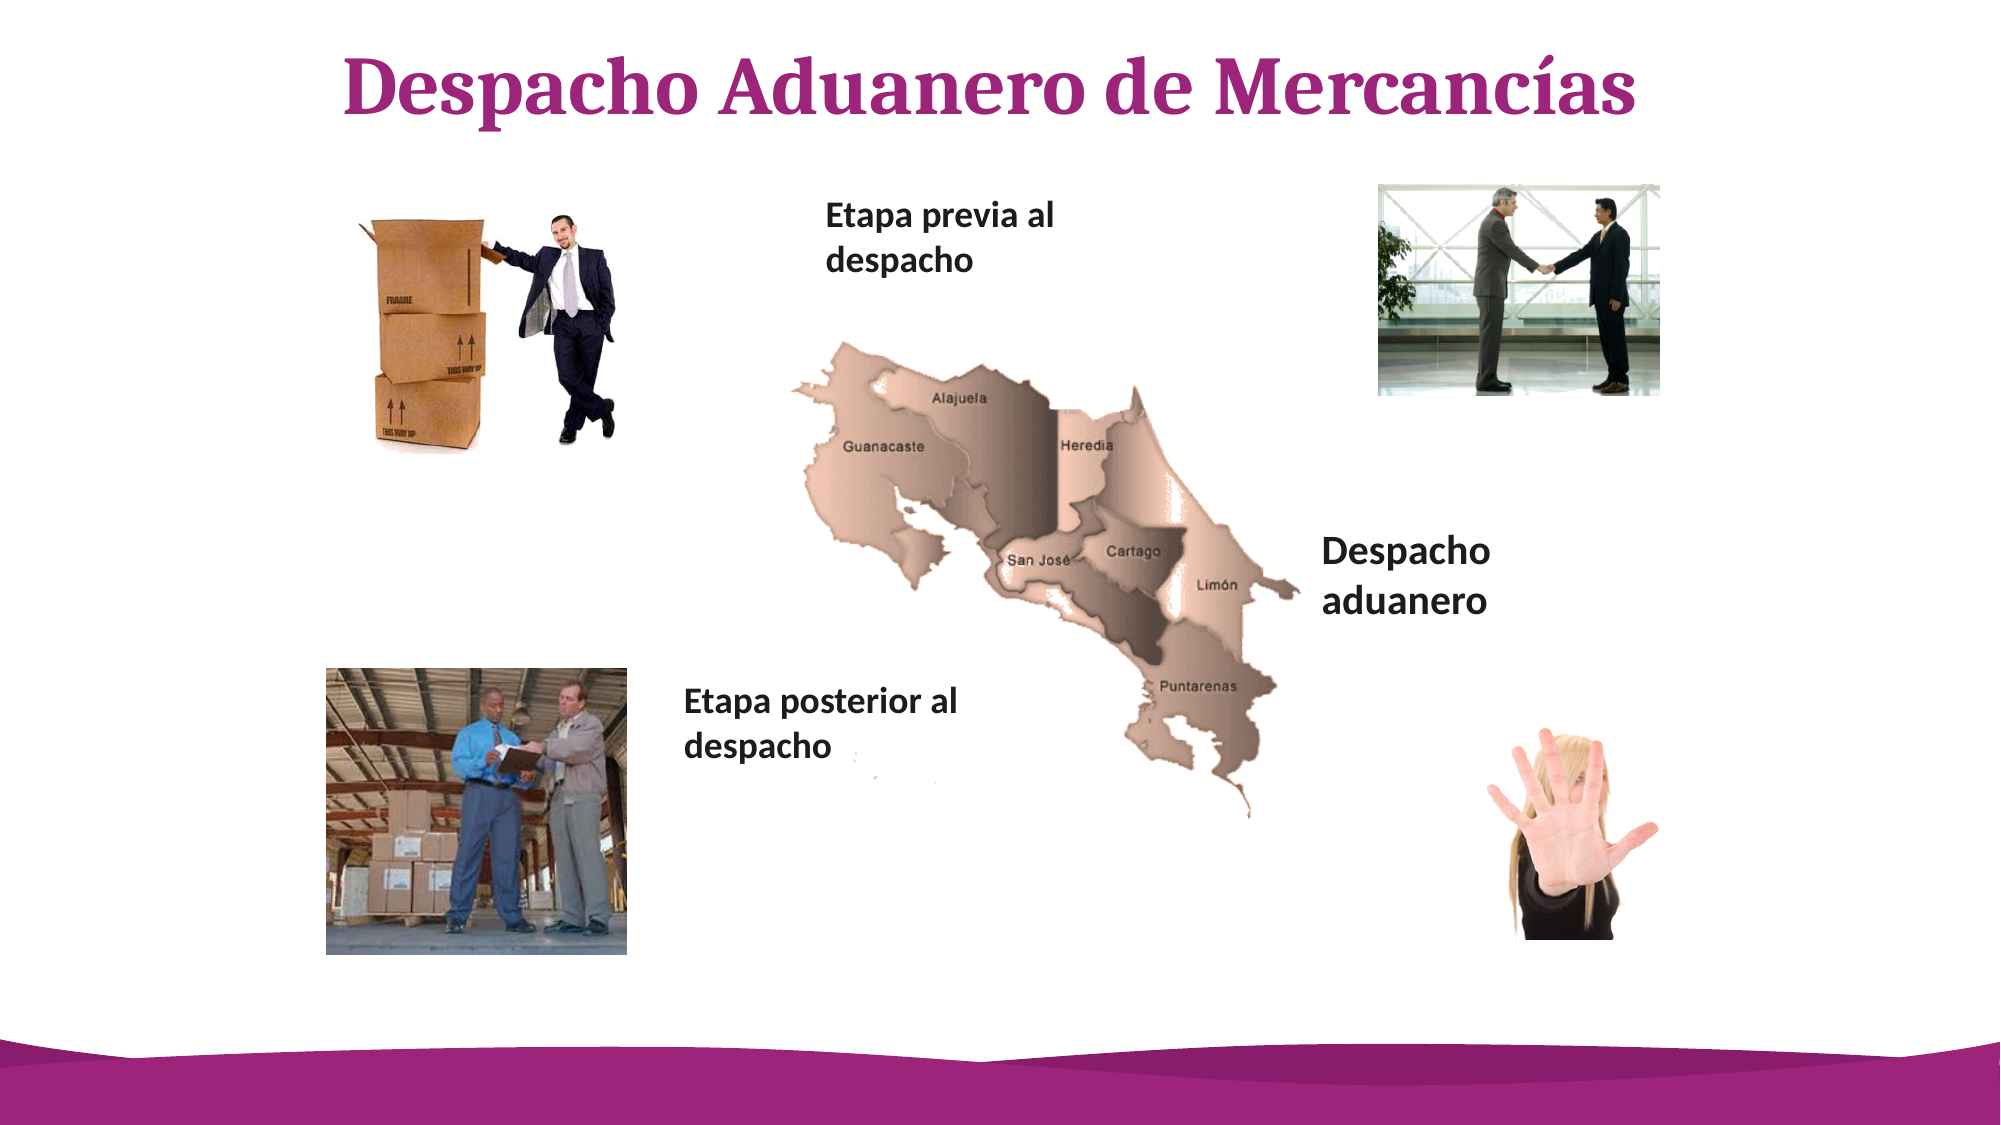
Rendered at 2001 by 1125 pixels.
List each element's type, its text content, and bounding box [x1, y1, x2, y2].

text_box Etapa posterior al despacho [669, 668, 788, 774]
picture [1378, 184, 1660, 396]
picture [326, 668, 627, 955]
text_box Etapa previa al despacho [810, 182, 1211, 288]
picture [350, 207, 636, 454]
picture [788, 339, 1310, 823]
picture [1484, 727, 1671, 941]
text_box Despacho aduanero [1310, 515, 1662, 631]
title Despacho Aduanero de Mercancías [127, 27, 1853, 148]
